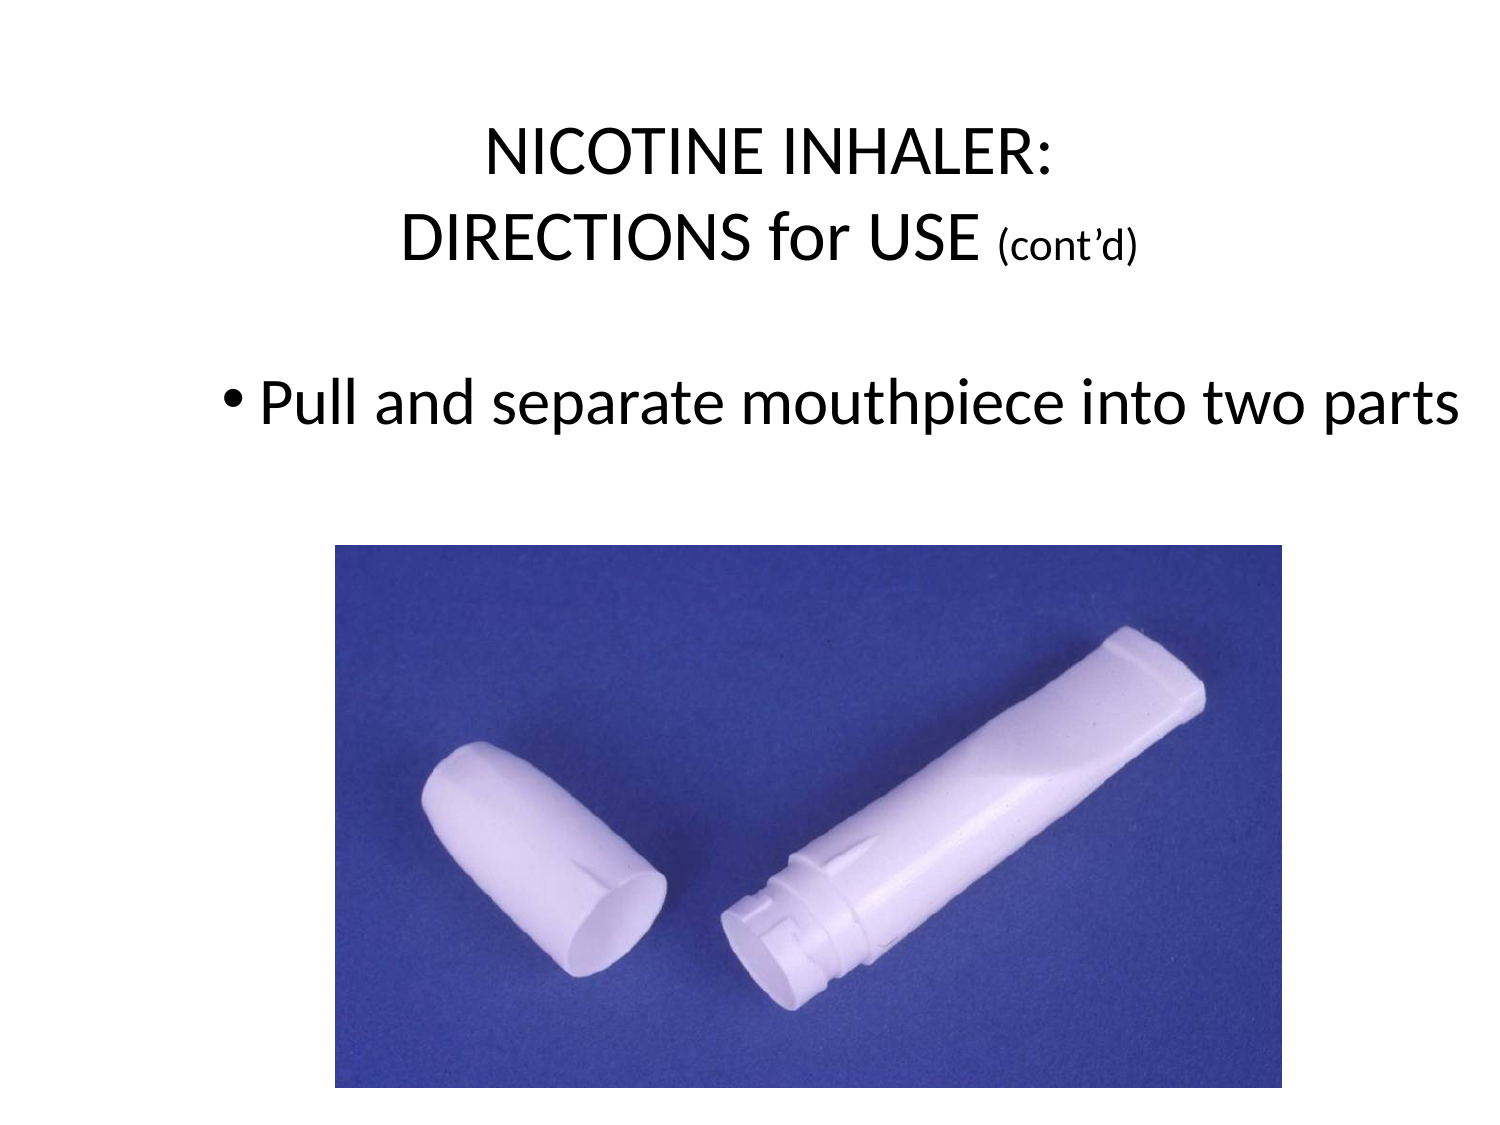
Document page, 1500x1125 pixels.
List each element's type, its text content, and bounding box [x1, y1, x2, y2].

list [335, 544, 1282, 1089]
list Pull and separate mouthpiece into two parts [206, 350, 1500, 1006]
title NICOTINE INHALER: DIRECTIONS for USE (cont’d) [173, 94, 1366, 283]
